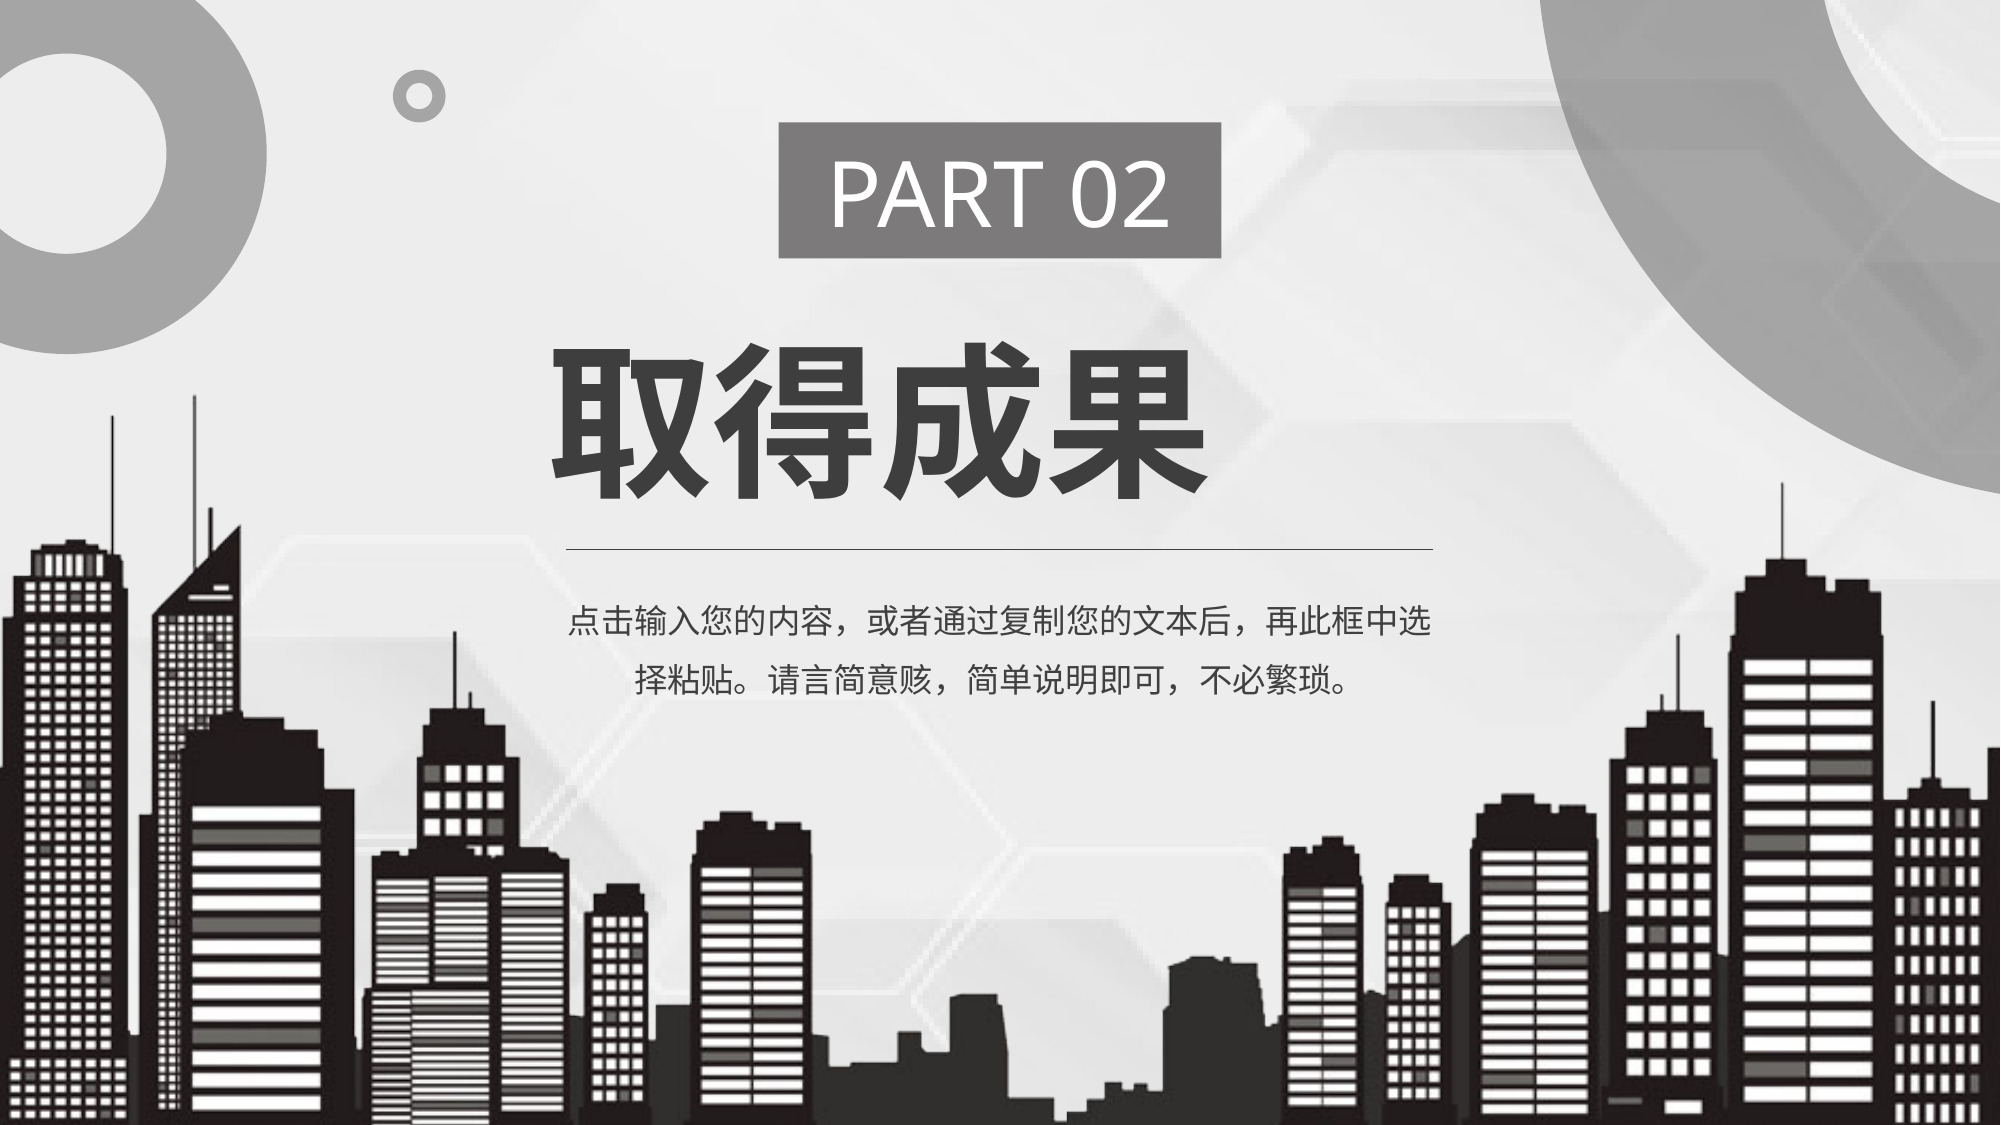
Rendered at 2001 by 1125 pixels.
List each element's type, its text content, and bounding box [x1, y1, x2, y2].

text_box [391, 68, 447, 124]
picture [0, 0, 2001, 1125]
text_box [0, 0, 268, 356]
text_box [1538, 0, 2000, 495]
picture [0, 55, 165, 252]
text_box 取得成果 [531, 310, 1469, 526]
text_box 点击输入您的内容，或者通过复制您的文本后，再此框中选择粘贴。请言简意赅，简单说明即可，不必繁琐。 [565, 579, 1435, 700]
text_box PART 02 [778, 121, 1222, 259]
